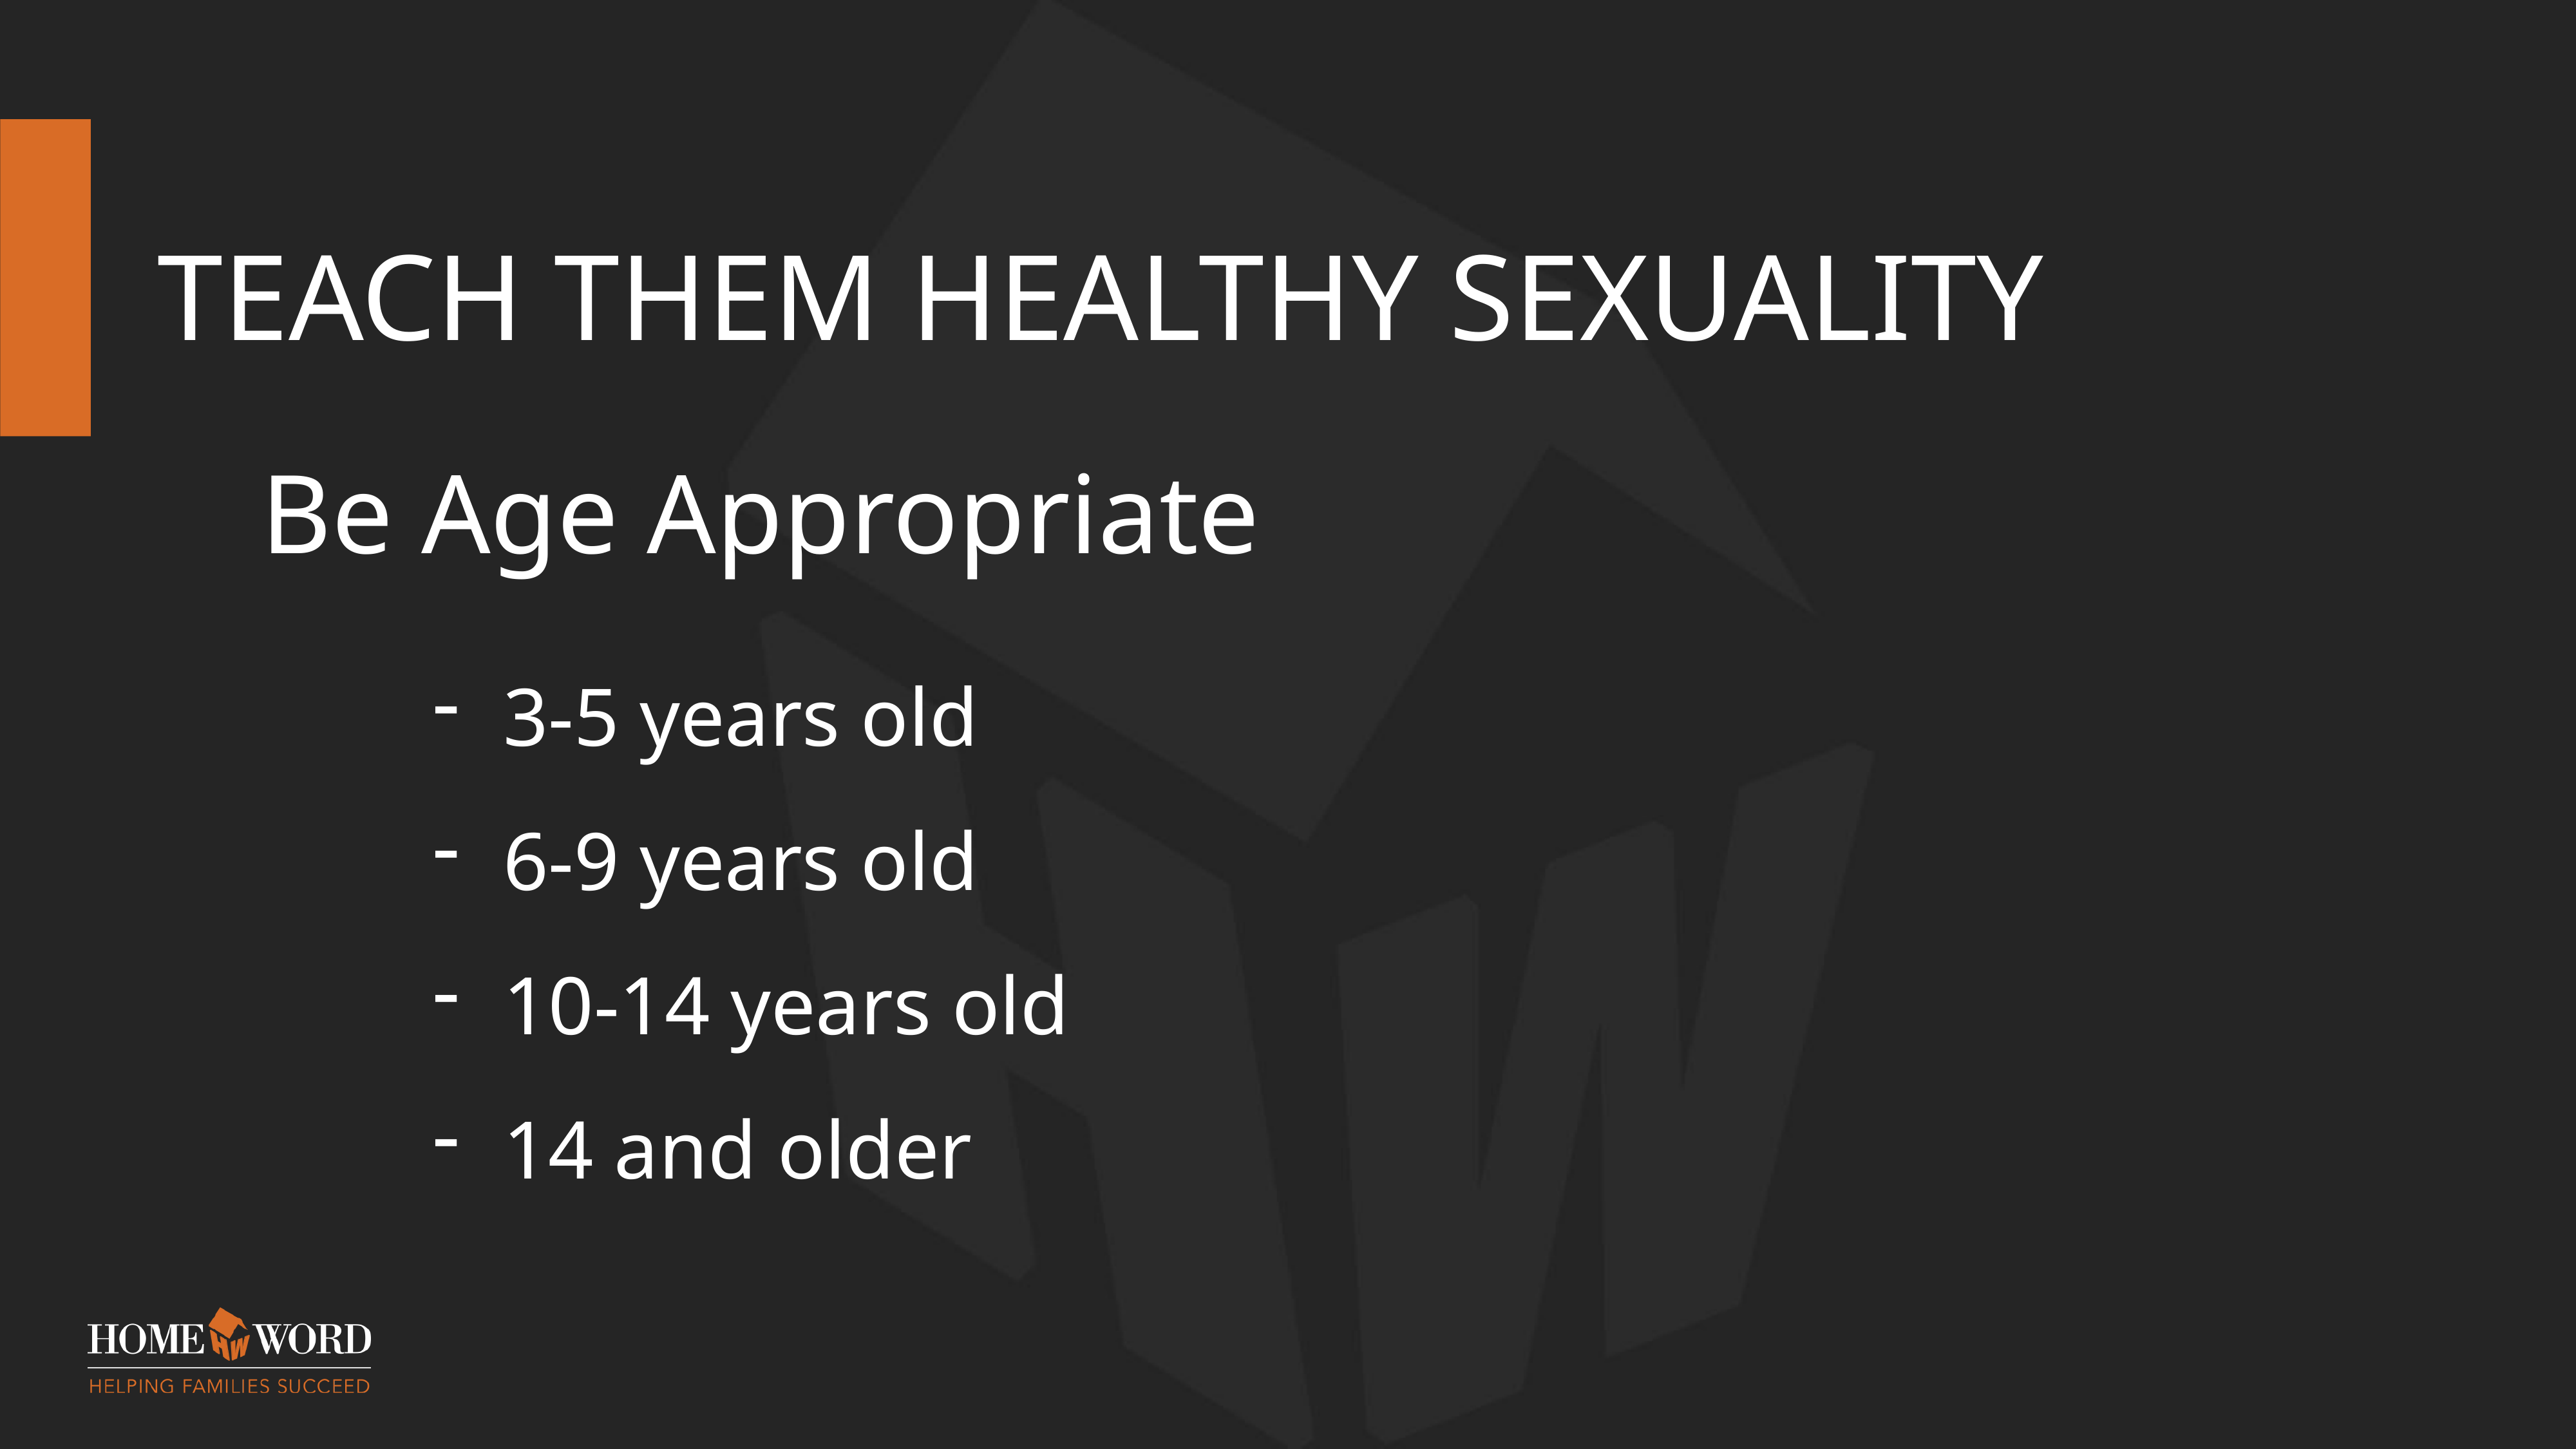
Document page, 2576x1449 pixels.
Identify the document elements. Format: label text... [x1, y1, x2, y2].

text_box Be Age Appropriate [256, 439, 2175, 596]
text_box 3-5 years old 6-9 years old 10-14 years old 14 and older [428, 661, 2513, 1204]
picture [0, 0, 2576, 1449]
title Teach Them Healthy Sexuality [151, 120, 2396, 466]
